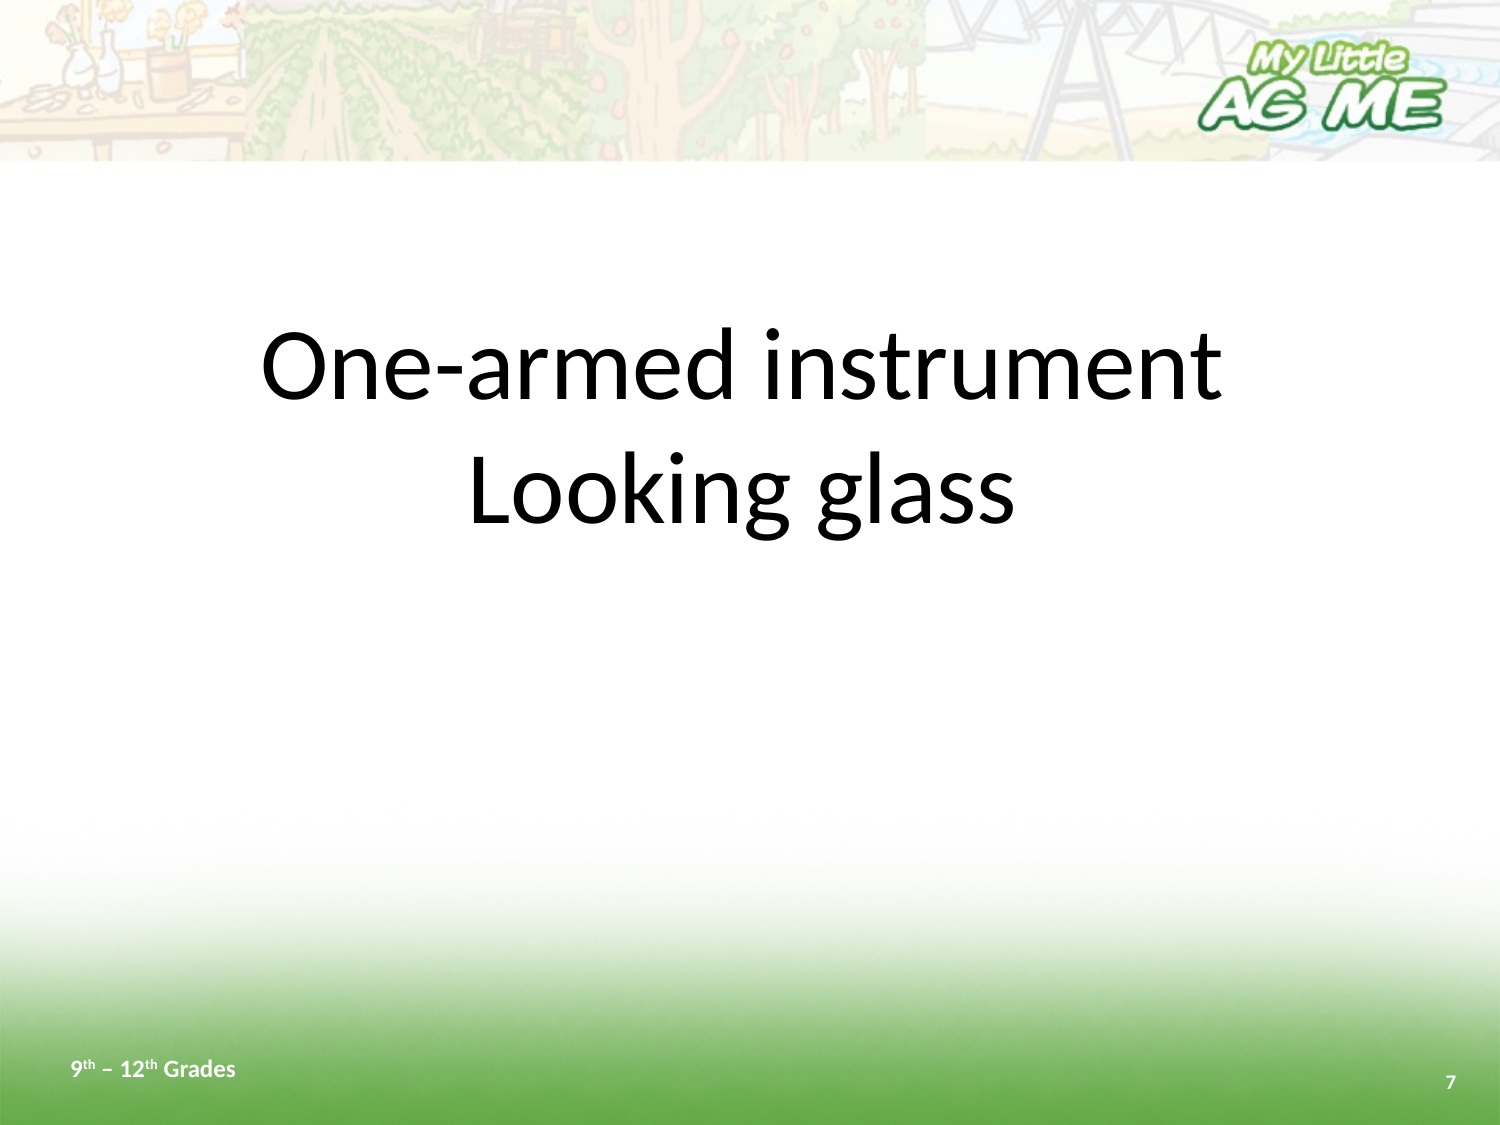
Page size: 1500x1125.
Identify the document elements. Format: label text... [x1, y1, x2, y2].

text_box One-armed instrument Looking glass [133, 288, 1352, 552]
picture [0, 0, 1500, 1125]
